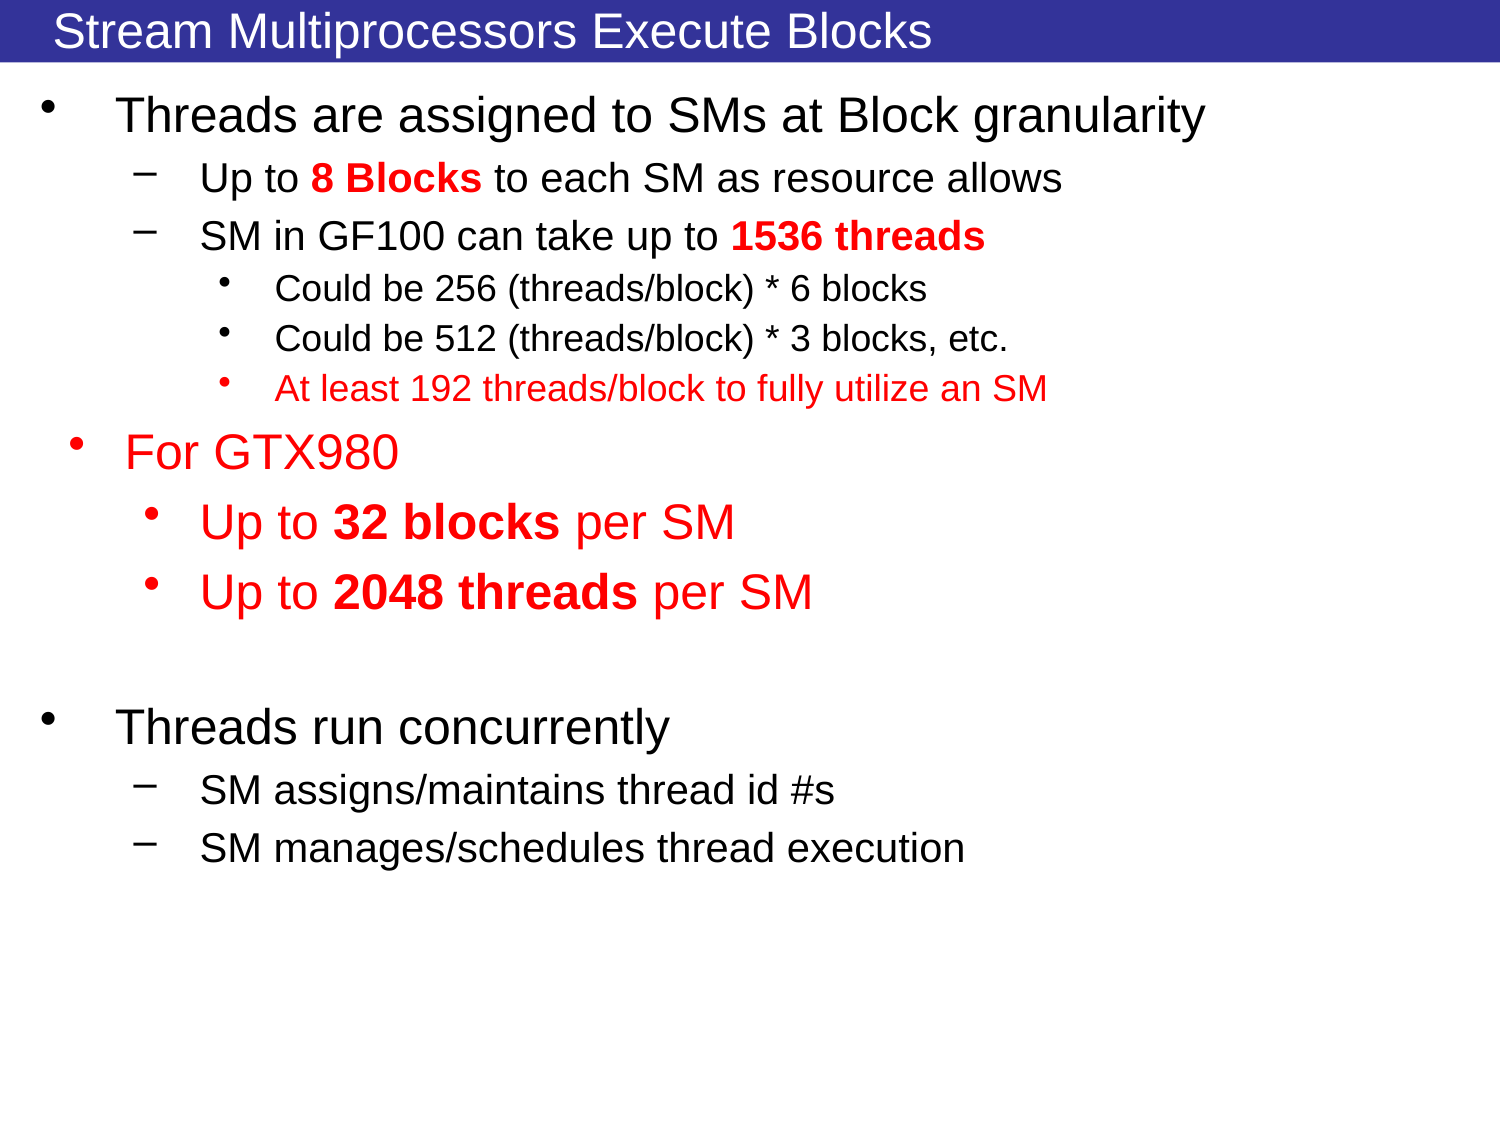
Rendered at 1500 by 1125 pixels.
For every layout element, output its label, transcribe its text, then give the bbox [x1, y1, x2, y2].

text_box Threads are assigned to SMs at Block granularity Up to 8 Blocks to each SM as resource allows SM in GF100 can take up to 1536 threads Could be 256 (threads/block) * 6 blocks Could be 512 (threads/block) * 3 blocks, etc. At least 192 threads/block to fully utilize an SM For GTX980 Up to 32 blocks per SM Up to 2048 threads per SM Threads run concurrently SM assigns/maintains thread id #s SM manages/schedules thread execution [24, 75, 1425, 950]
title Stream Multiprocessors Execute Blocks [37, 7, 1426, 51]
